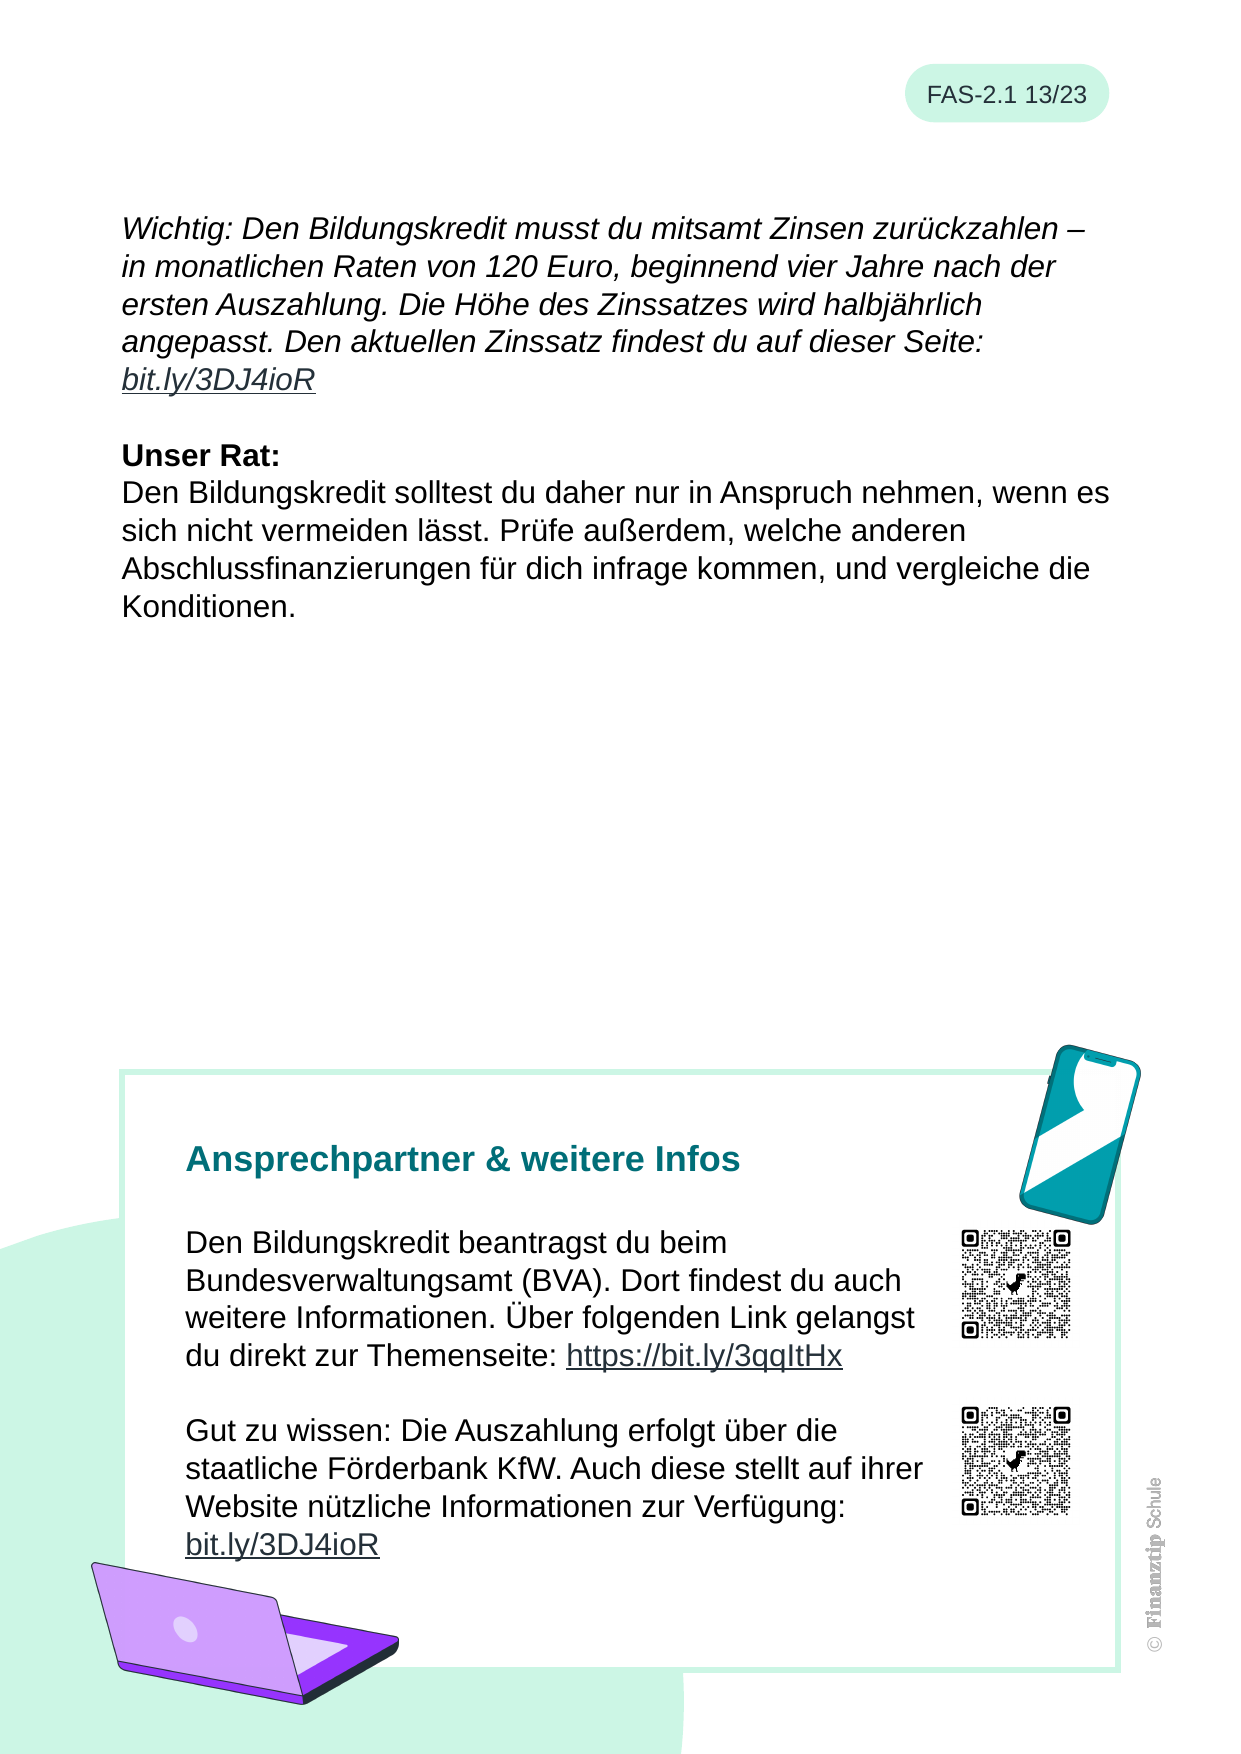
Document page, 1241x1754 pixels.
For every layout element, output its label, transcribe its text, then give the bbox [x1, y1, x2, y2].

text_box Ansprechpartner & weitere Infos Den Bildungskredit beantragst du beim Bundesverwaltungsamt (BVA). Dort findest du auch weitere Informationen. Über folgenden Link gelangst du direkt zur Themenseite: https://bit.ly/3qqItHx Gut zu wissen: Die Auszahlung erfolgt über die staatliche Förderbank KfW. Auch diese stellt auf ihrer Website nützliche Informationen zur Verfügung: bit.ly/3DJ4ioR [121, 1071, 1119, 1671]
text_box Wichtig: Den Bildungskredit musst du mitsamt Zinsen zurückzahlen – in monatlichen Raten von 120 Euro, beginnend vier Jahre nach der ersten Auszahlung. Die Höhe des Zinssatzes wird halbjährlich angepasst. Den aktuellen Zinssatz findest du auf dieser Seite: bit.ly/3DJ4ioR Unser Rat: Den Bildungskredit solltest du daher nur in Anspruch nehmen, wenn es sich nicht vermeiden lässt. Prüfe außerdem, welche anderen Abschlussfinanzierungen für dich infrage kommen, und vergleiche die Konditionen. [121, 200, 1119, 631]
picture [952, 1397, 1080, 1525]
picture [952, 1022, 1188, 1348]
picture [1143, 1478, 1165, 1628]
picture [91, 1562, 399, 1705]
